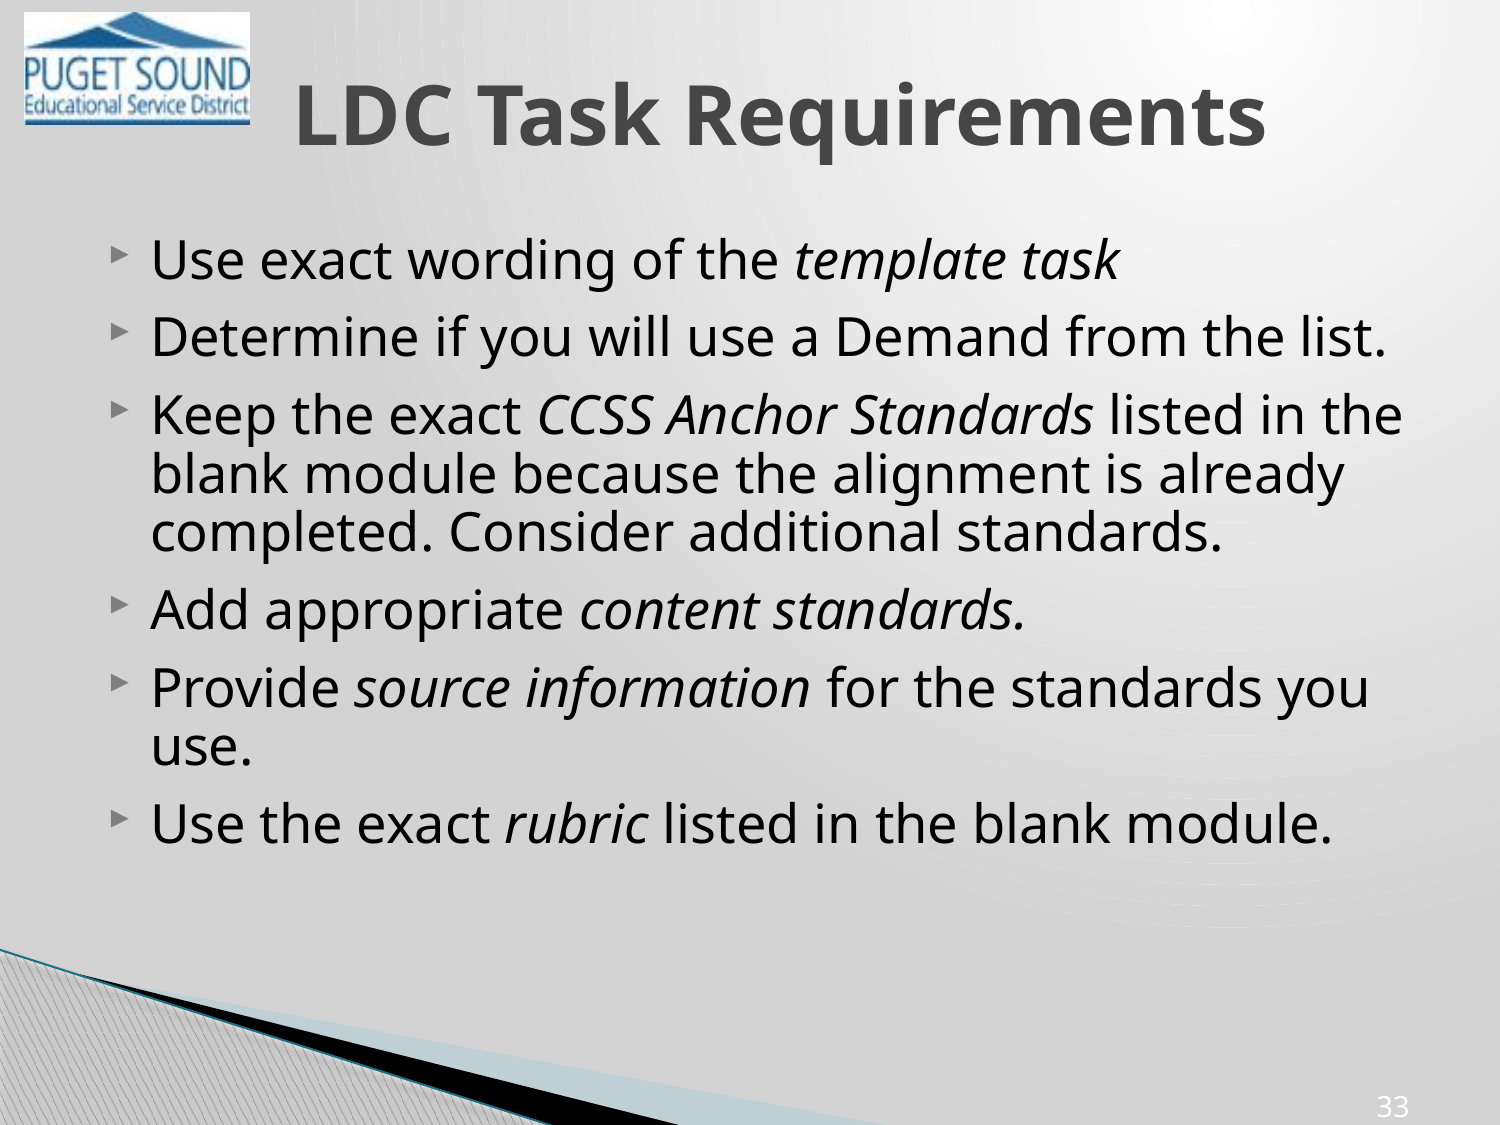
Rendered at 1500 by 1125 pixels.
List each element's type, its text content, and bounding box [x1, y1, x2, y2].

list Use exact wording of the template task Determine if you will use a Demand from the list. Keep the exact CCSS Anchor Standards listed in the blank module because the alignment is already completed. Consider additional standards. Add appropriate content standards. Provide source information for the standards you use. Use the exact rubric listed in the blank module. [75, 224, 1425, 986]
picture [24, 12, 250, 125]
slide_number 33 [1074, 1081, 1425, 1123]
title LDC Task Requirements [278, 37, 1425, 188]
